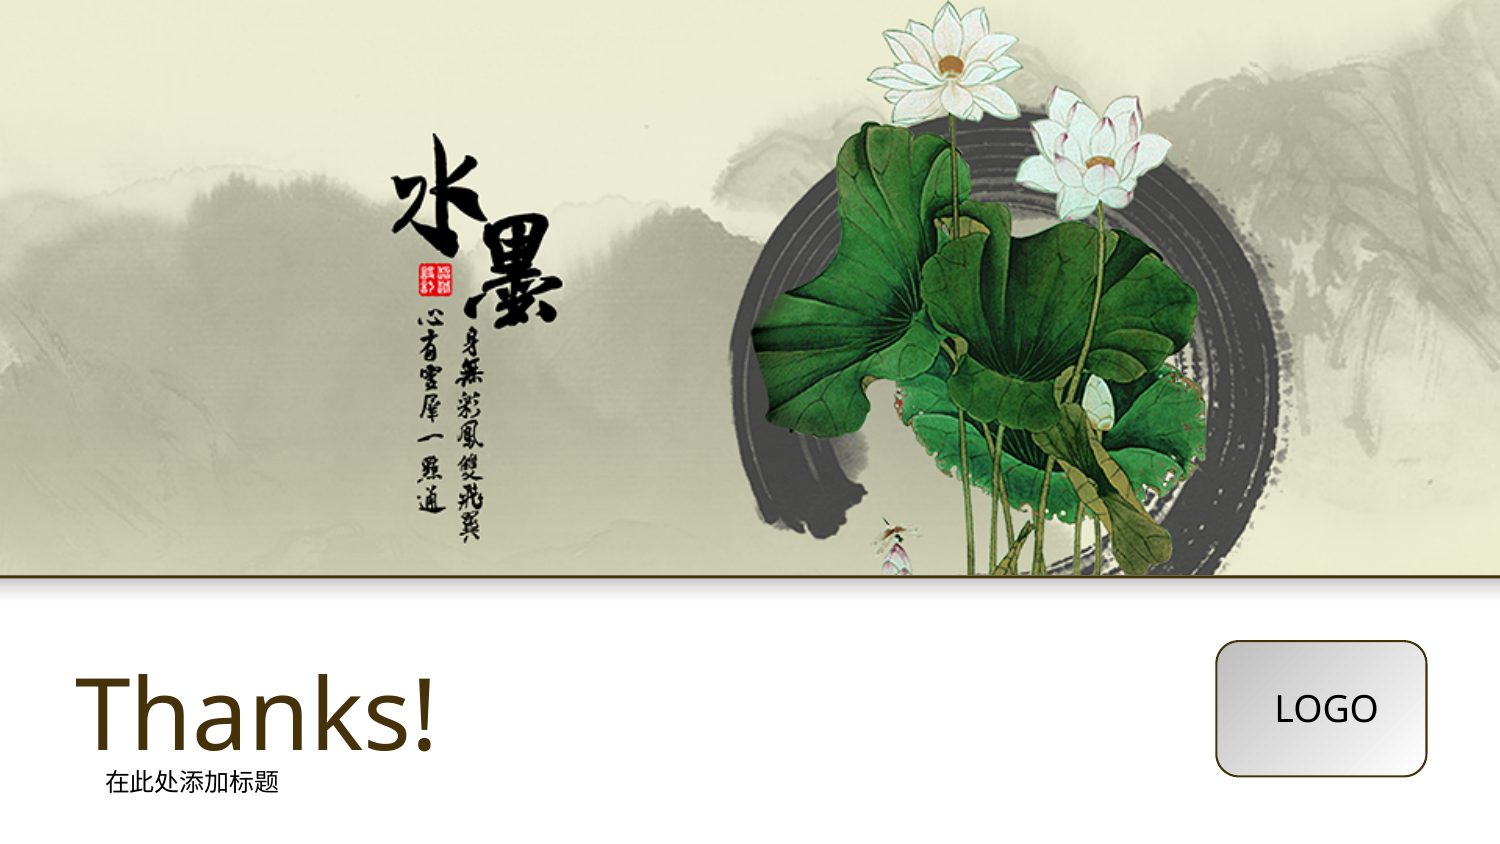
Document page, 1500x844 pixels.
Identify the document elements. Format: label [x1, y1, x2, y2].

text_box [1215, 640, 1427, 777]
picture [0, 0, 1500, 844]
